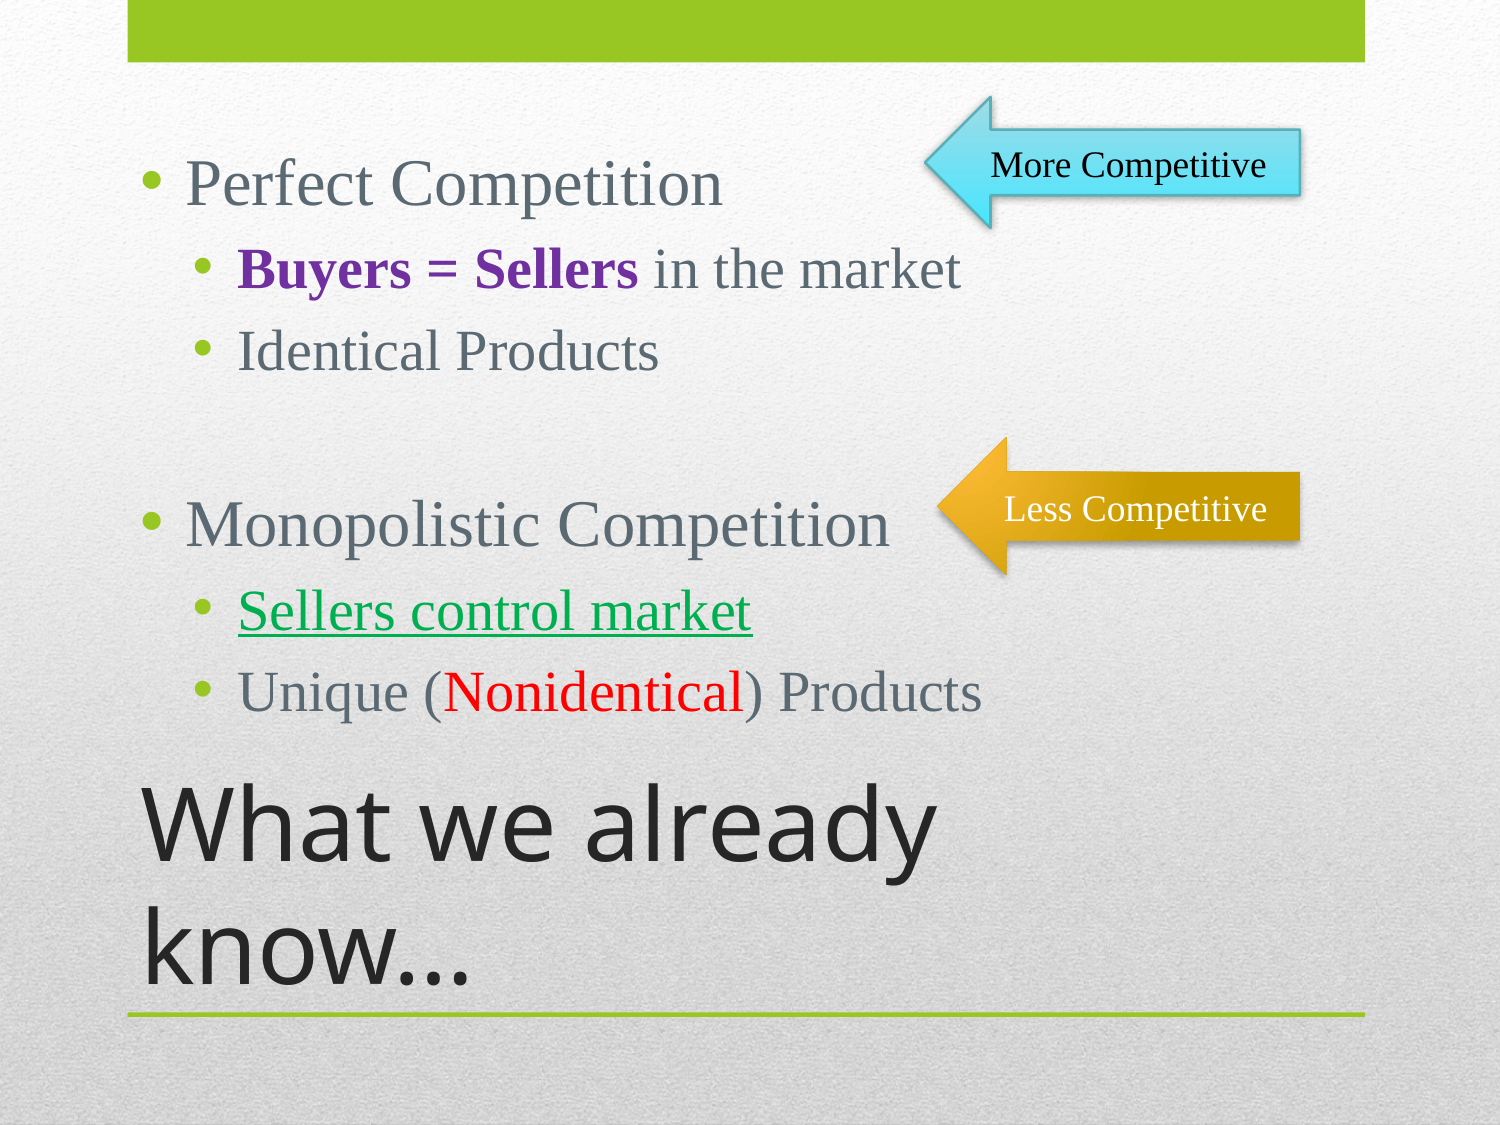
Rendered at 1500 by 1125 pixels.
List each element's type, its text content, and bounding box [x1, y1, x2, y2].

list Perfect Competition Buyers = Sellers in the market Identical Products Monopolistic Competition Sellers control market Unique (Nonidentical) Products [125, 112, 1363, 750]
text_box More Competitive [924, 95, 1302, 230]
text_box Less Competitive [937, 437, 1300, 575]
title What we already know… [125, 750, 1238, 1013]
